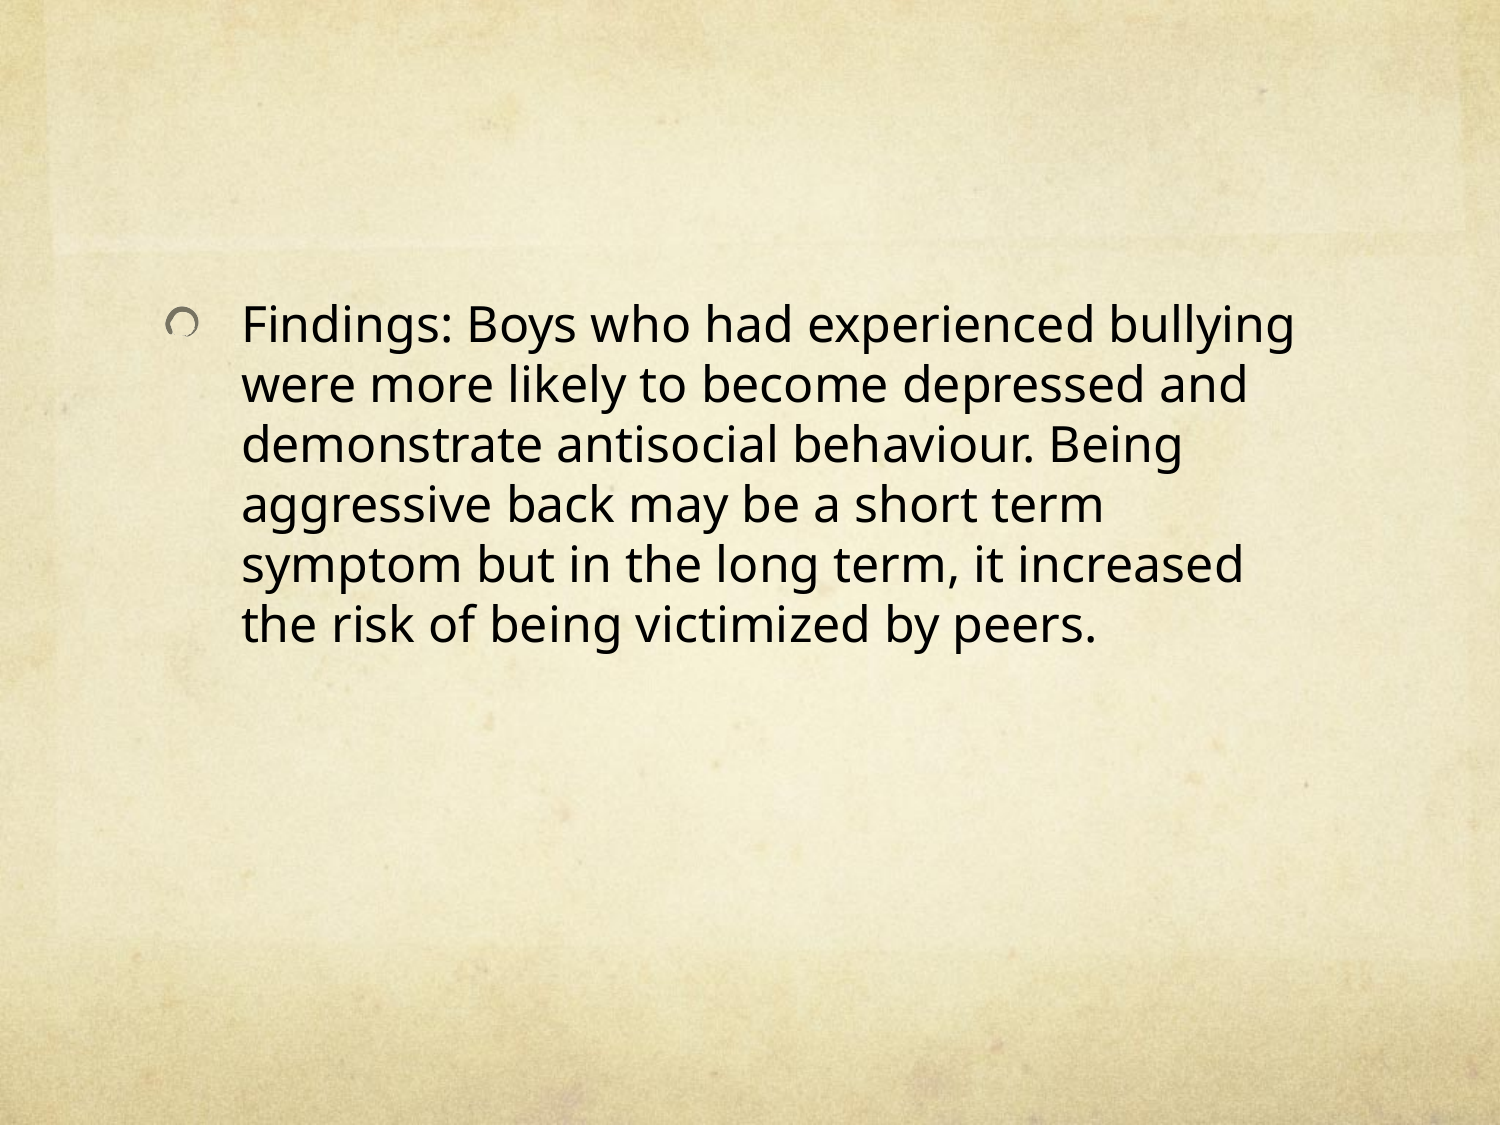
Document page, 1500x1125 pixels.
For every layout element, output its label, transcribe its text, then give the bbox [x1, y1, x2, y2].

list Findings: Boys who had experienced bullying were more likely to become depressed and demonstrate antisocial behaviour. Being aggressive back may be a short term symptom but in the long term, it increased the risk of being victimized by peers. [150, 284, 1350, 950]
picture [0, 0, 1500, 1125]
